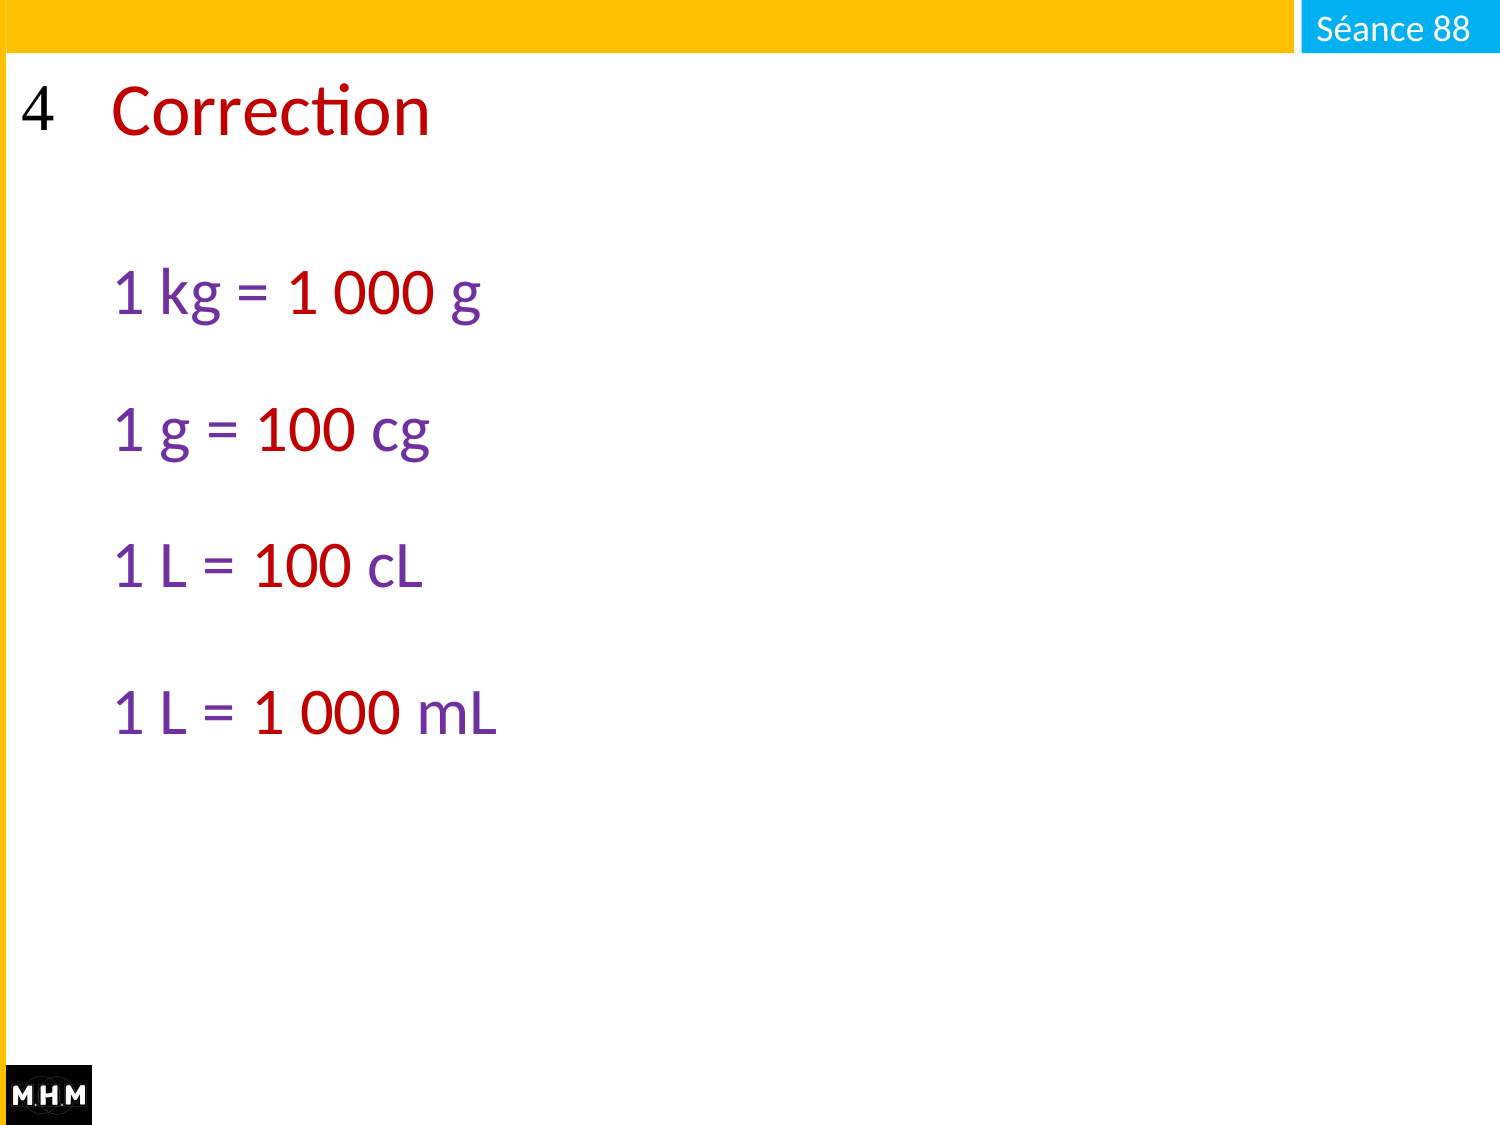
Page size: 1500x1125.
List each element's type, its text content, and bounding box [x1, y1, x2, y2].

text_box 1 kg = 1 000 g [96, 240, 856, 336]
text_box 1 L = 1 000 mL [96, 660, 856, 755]
text_box 1 g = 100 cg [96, 377, 856, 472]
title Correction [96, 60, 1434, 163]
picture [6, 1065, 92, 1125]
text_box 1 L = 100 cL [96, 513, 856, 609]
